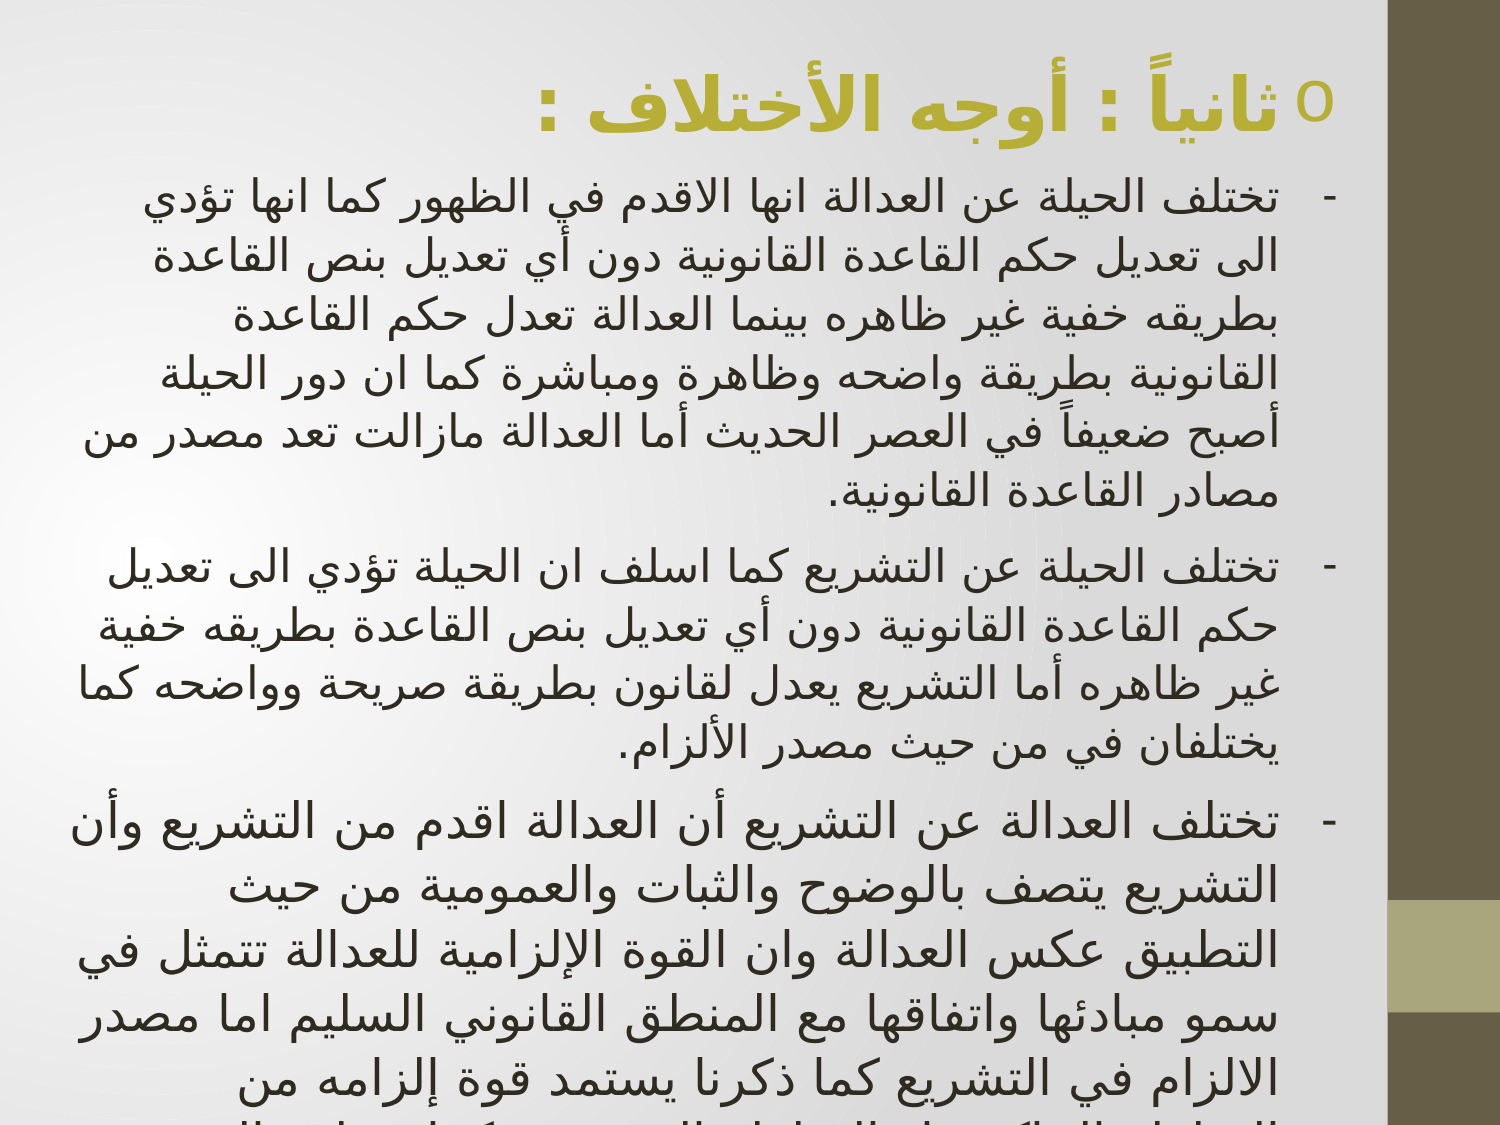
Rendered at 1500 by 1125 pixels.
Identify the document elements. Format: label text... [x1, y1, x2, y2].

text_box ثانياً : أوجه الأختلاف : تختلف الحيلة عن العدالة انها الاقدم في الظهور كما انها تؤدي الى تعديل حكم القاعدة القانونية دون أي تعديل بنص القاعدة بطريقه خفية غير ظاهره بينما العدالة تعدل حكم القاعدة القانونية بطريقة واضحه وظاهرة ومباشرة كما ان دور الحيلة أصبح ضعيفاً في العصر الحديث أما العدالة مازالت تعد مصدر من مصادر القاعدة القانونية. تختلف الحيلة عن التشريع كما اسلف ان الحيلة تؤدي الى تعديل حكم القاعدة القانونية دون أي تعديل بنص القاعدة بطريقه خفية غير ظاهره أما التشريع يعدل لقانون بطريقة صريحة وواضحه كما يختلفان في من حيث مصدر الألزام. تختلف العدالة عن التشريع أن العدالة اقدم من التشريع وأن التشريع يتصف بالوضوح والثبات والعمومية من حيث التطبيق عكس العدالة وان القوة الإلزامية للعدالة تتمثل في سمو مبادئها واتفاقها مع المنطق القانوني السليم اما مصدر الالزام في التشريع كما ذكرنا يستمد قوة إلزامه من السلطه الحاكمه او السلطة التشريعية كما يختلف التشريع عن العدالة في نقطة هامه مفادها لا تلازم بين التشريع والعدالة ولهذا من المرجح وجود نصوص قانونية لا تحقق العدالة مثل: تحديد سن الرشد بسن معين. [53, 42, 1353, 1125]
